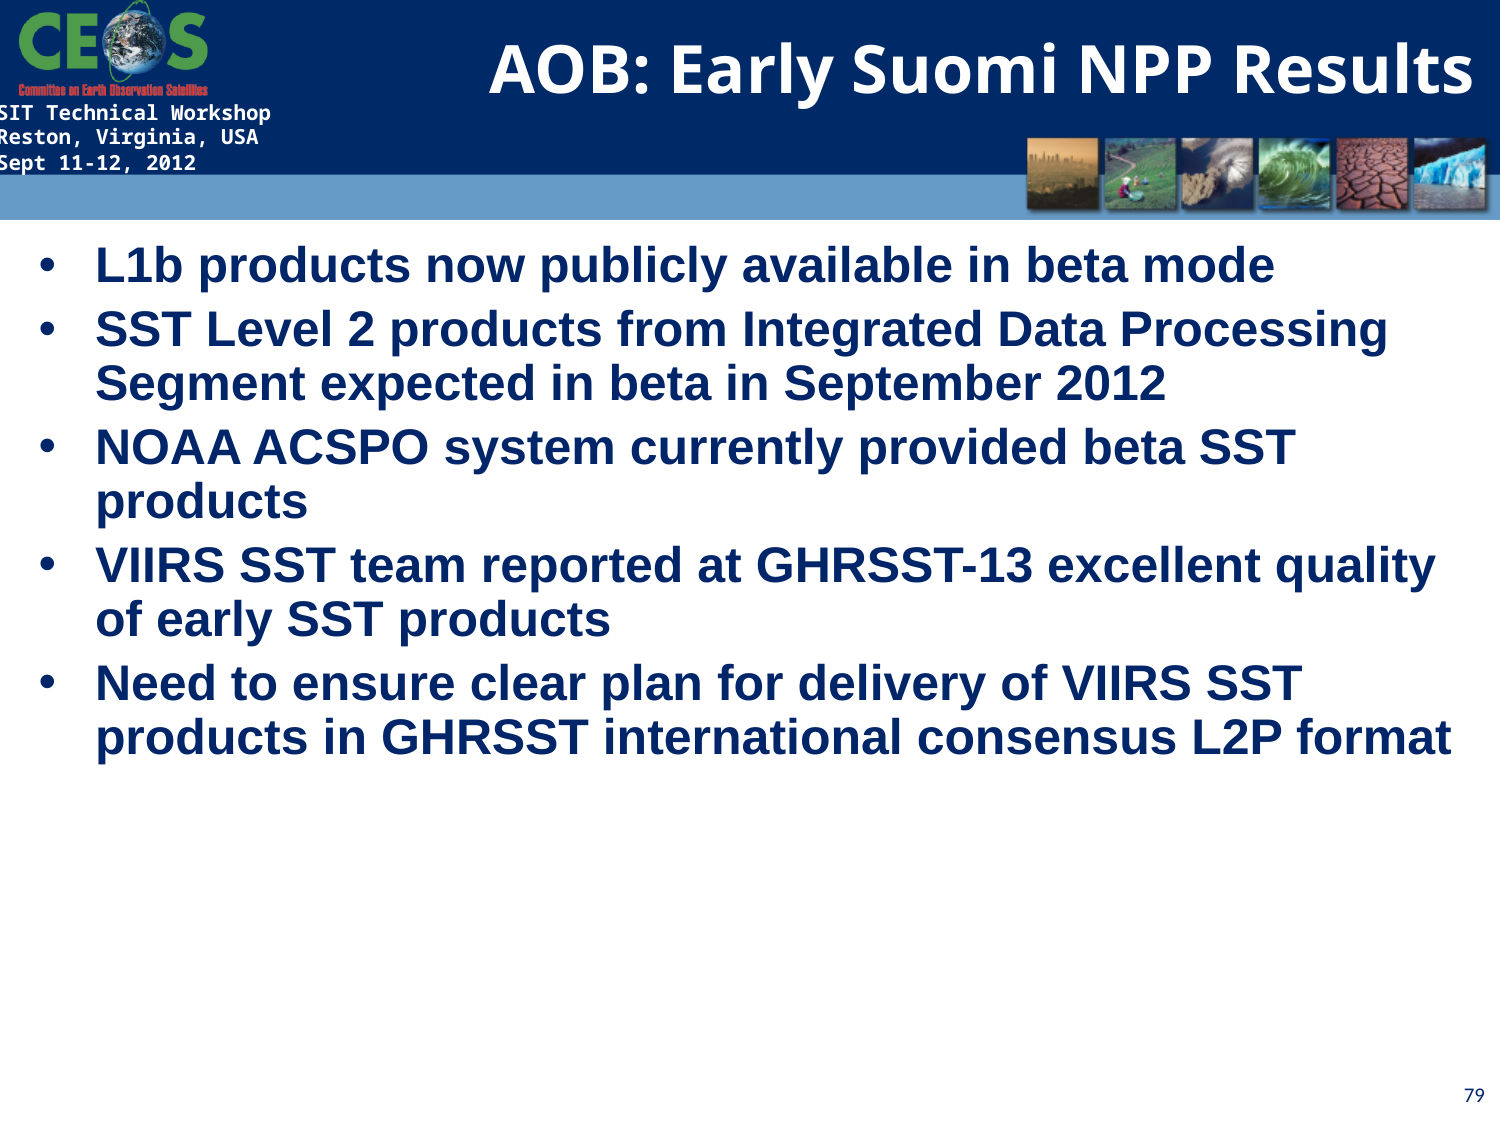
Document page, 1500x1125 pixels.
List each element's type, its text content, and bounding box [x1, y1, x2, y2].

text_box L1b products now publicly available in beta mode SST Level 2 products from Integrated Data Processing Segment expected in beta in September 2012 NOAA ACSPO system currently provided beta SST products VIIRS SST team reported at GHRSST-13 excellent quality of early SST products Need to ensure clear plan for delivery of VIIRS SST products in GHRSST international consensus L2P format [24, 232, 1473, 1074]
picture [0, 0, 1500, 220]
title AOB: Early Suomi NPP Results [159, 16, 1491, 117]
slide_number 79 [1187, 1073, 1500, 1125]
